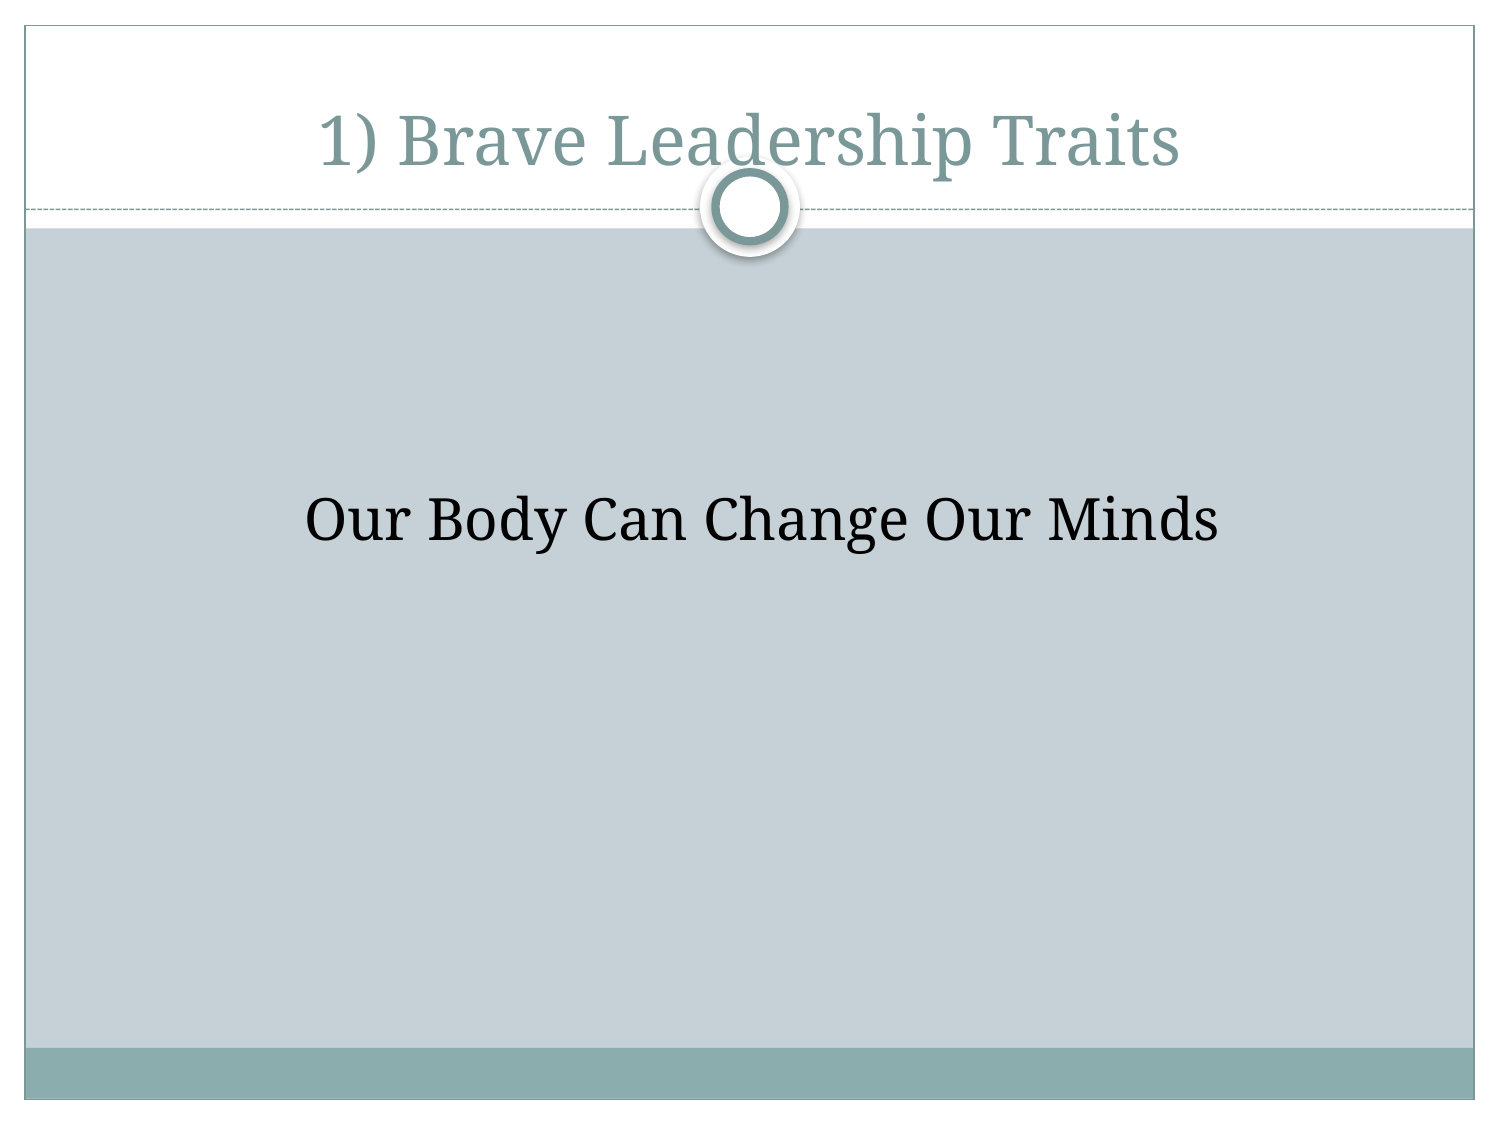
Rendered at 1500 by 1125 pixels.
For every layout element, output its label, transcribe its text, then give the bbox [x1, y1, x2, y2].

title 1) Brave Leadership Traits [50, 62, 1450, 187]
text_box Our Body Can Change Our Minds [212, 474, 1313, 560]
